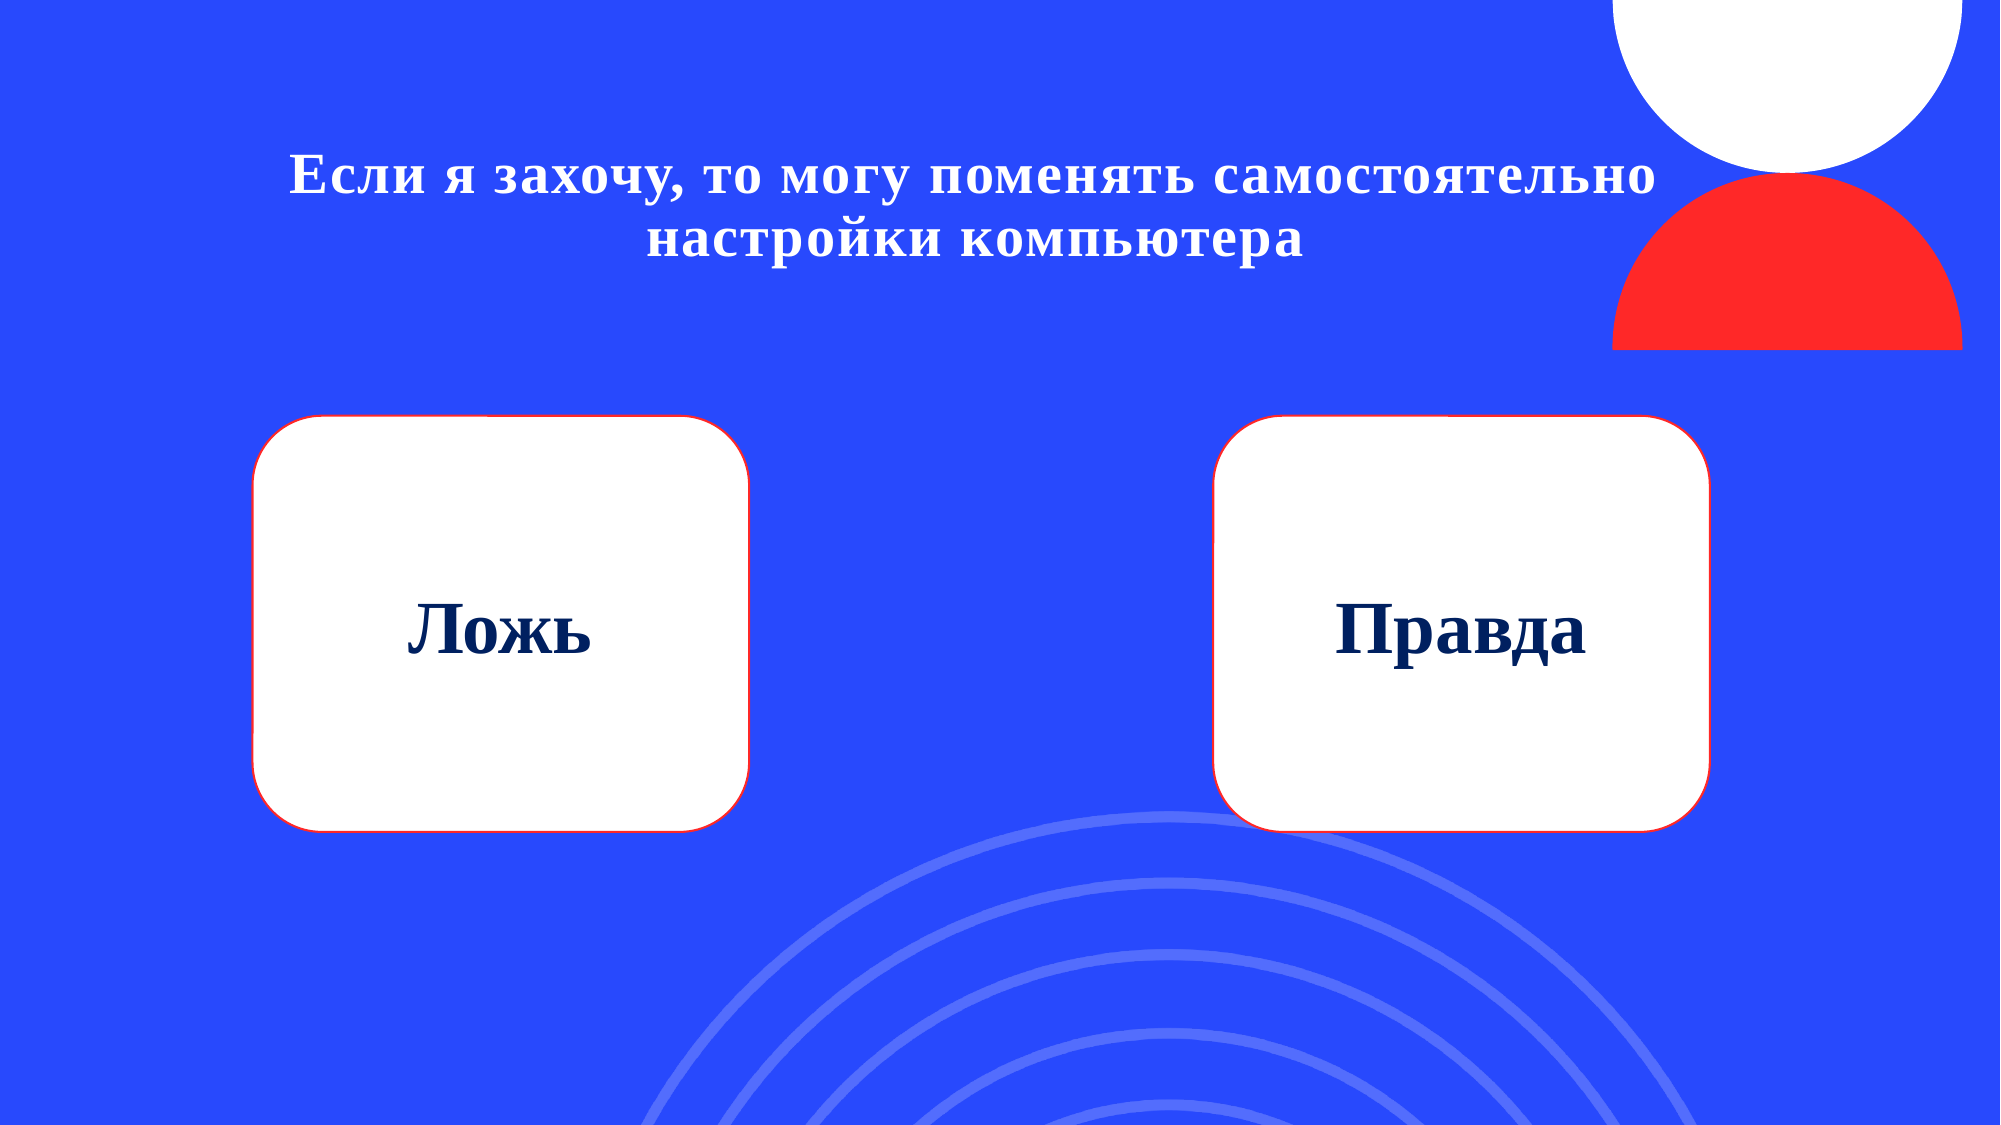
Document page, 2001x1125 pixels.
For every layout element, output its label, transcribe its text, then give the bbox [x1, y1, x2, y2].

text_box Ложь [251, 414, 751, 833]
text_box Правда [1212, 414, 1711, 833]
picture [567, 811, 1770, 1125]
title Если я захочу, то могу поменять самостоятельно настройки компьютера [240, 143, 1710, 347]
